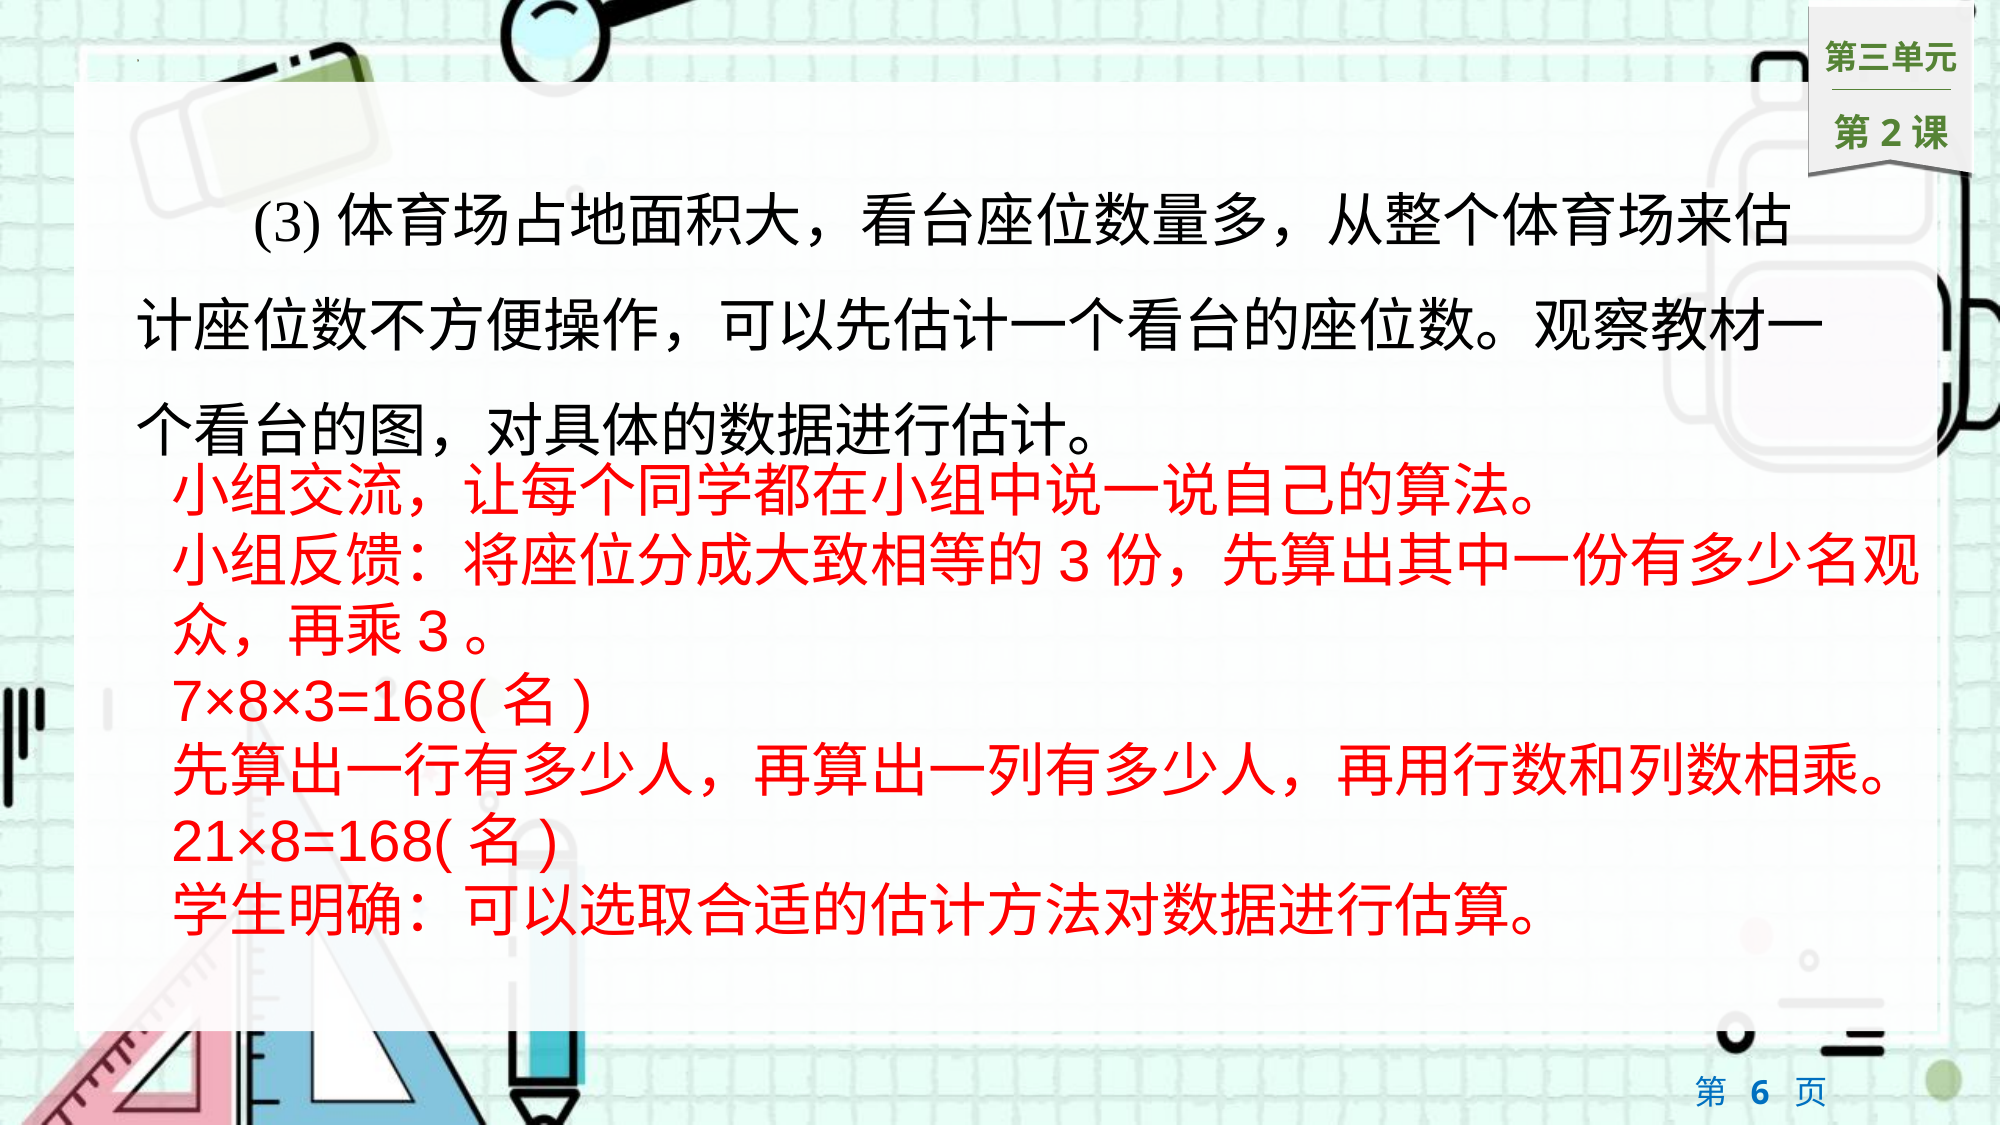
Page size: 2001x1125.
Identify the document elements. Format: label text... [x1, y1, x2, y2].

list (3)体育场占地面积大，看台座位数量多，从整个体育场来估计座位数不方便操作，可以先估计一个看台的座位数。观察教材一个看台的图，对具体的数据进行估计。 [121, 140, 1844, 1043]
picture [1938, 168, 1971, 176]
picture [0, 0, 2000, 1125]
list 小组交流，让每个同学都在小组中说一说自己的算法。 小组反馈：将座位分成大致相等的3份，先算出其中一份有多少名观众，再乘3。 7×8×3=168(名) 先算出一行有多少人，再算出一列有多少人，再用行数和列数相乘。 21×8=168(名) 学生明确：可以选取合适的估计方法对数据进行估算。 [156, 445, 1950, 950]
